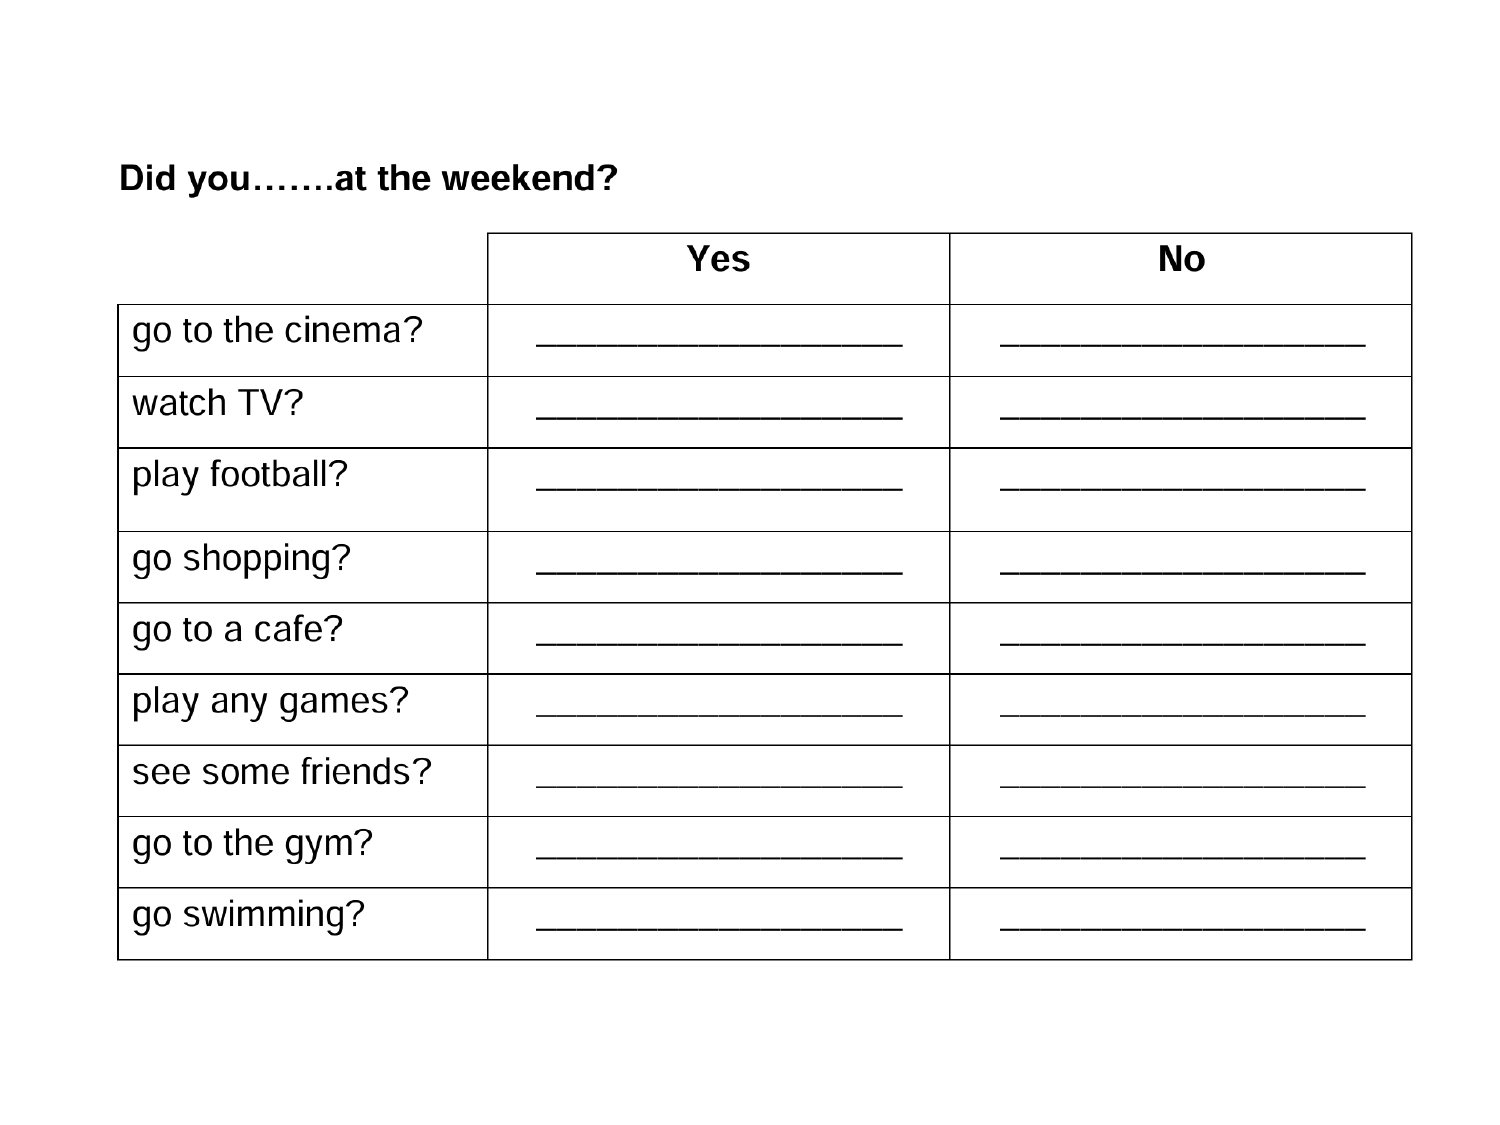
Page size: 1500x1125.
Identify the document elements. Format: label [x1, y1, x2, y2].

picture [87, 150, 1413, 975]
